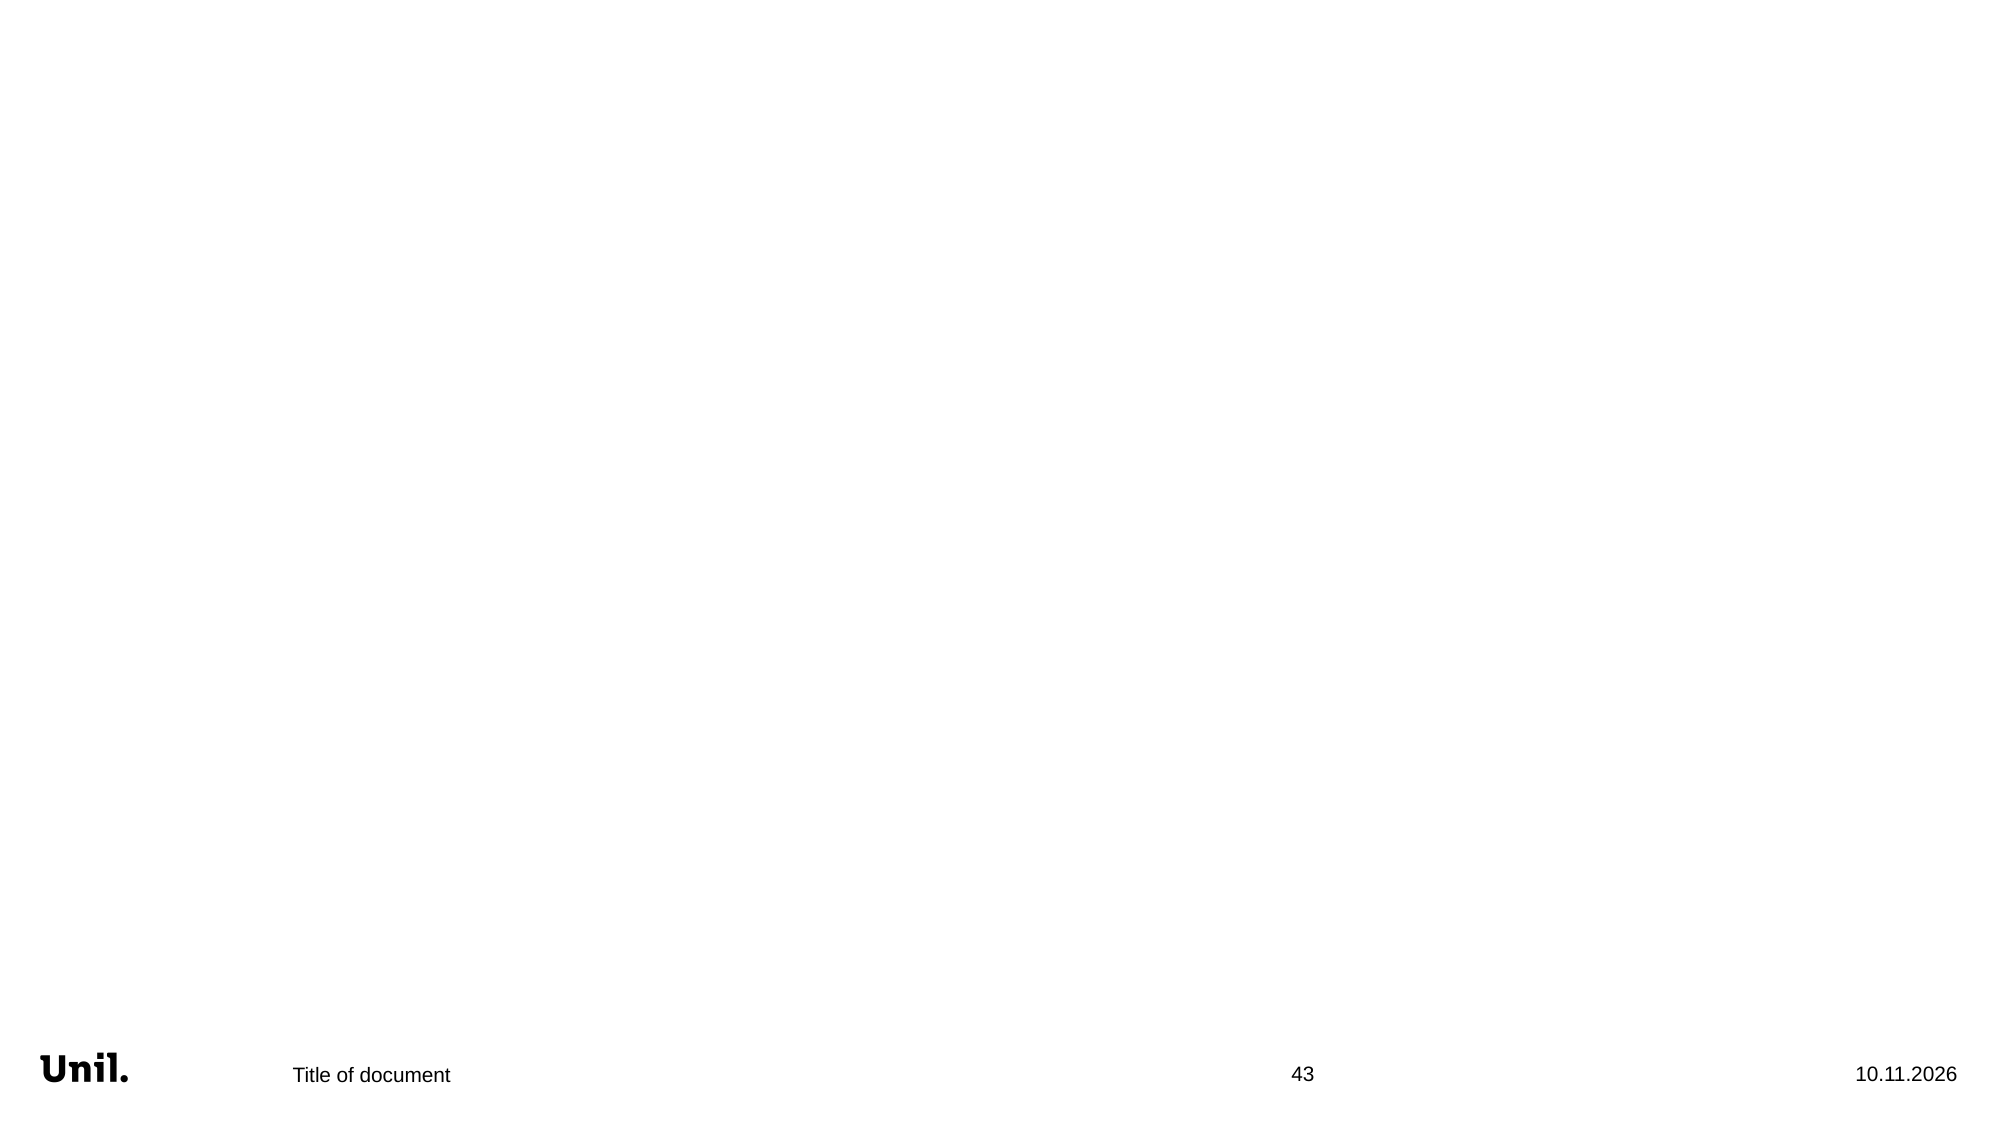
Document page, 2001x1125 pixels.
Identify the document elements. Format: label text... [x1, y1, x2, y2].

slide_number 43 [1250, 1037, 1355, 1086]
picture [27, 1042, 141, 1095]
footer Title of document [292, 1011, 1048, 1087]
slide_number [1789, 1026, 1958, 1086]
